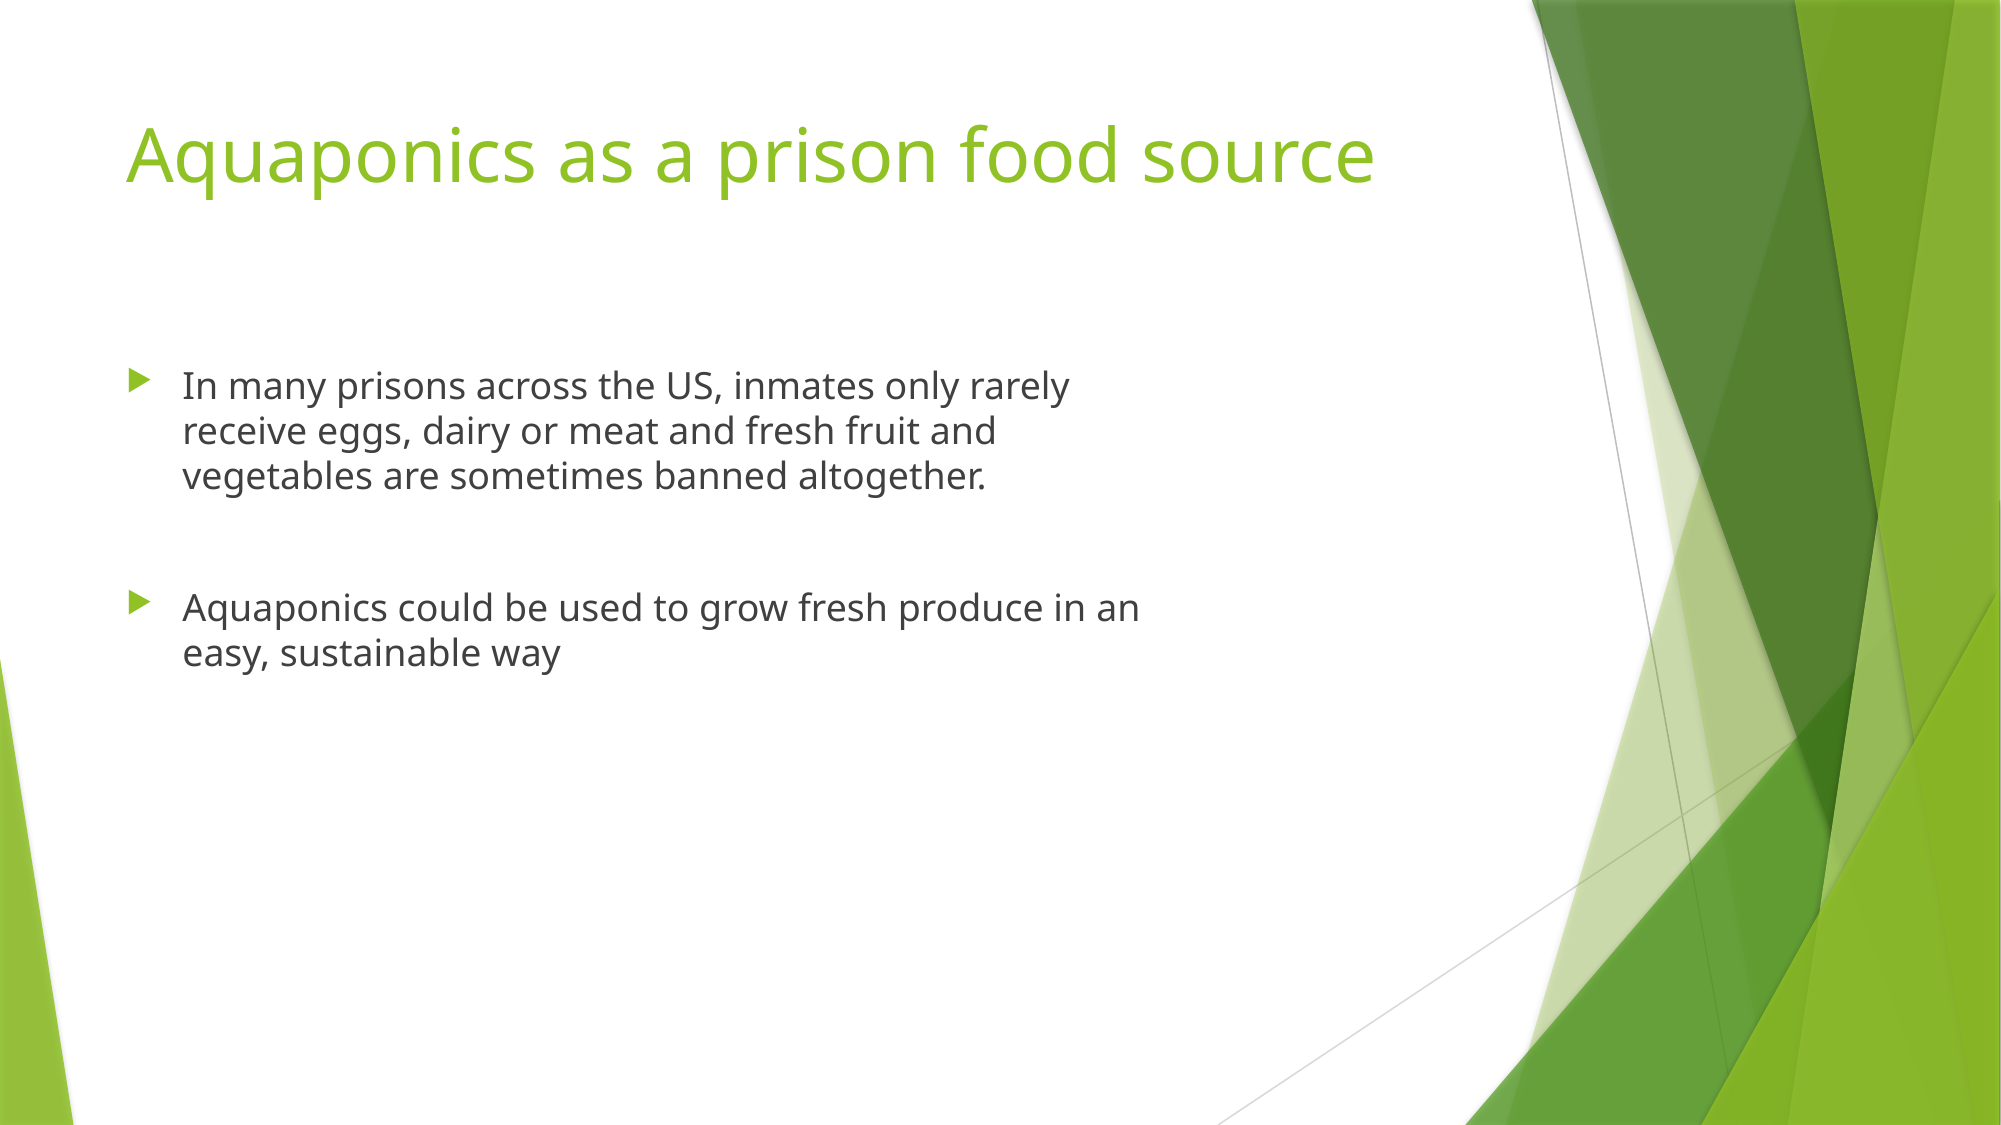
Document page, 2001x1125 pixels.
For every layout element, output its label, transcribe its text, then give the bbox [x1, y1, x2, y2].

list In many prisons across the US, inmates only rarely receive eggs, dairy or meat and fresh fruit and vegetables are sometimes banned altogether. Aquaponics could be used to grow fresh produce in an easy, sustainable way [111, 354, 1163, 992]
title Aquaponics as a prison food source [111, 99, 1522, 317]
